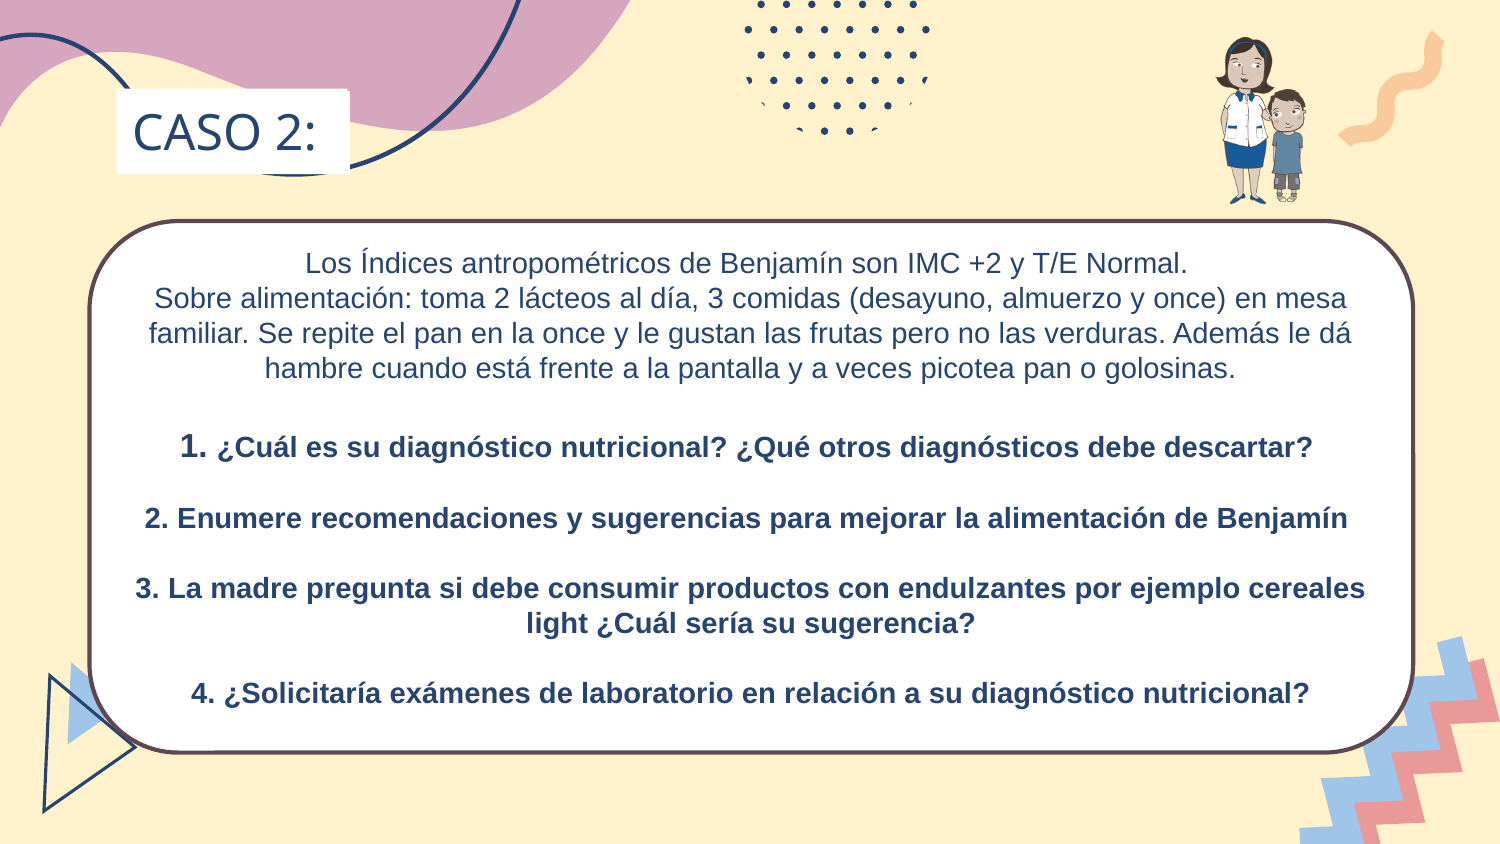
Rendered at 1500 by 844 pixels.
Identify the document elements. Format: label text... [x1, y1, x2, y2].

picture [1177, 37, 1344, 204]
text_box Los Índices antropométricos de Benjamín son IMC +2 y T/E Normal. Sobre alimentación: toma 2 lácteos al día, 3 comidas (desayuno, almuerzo y once) en mesa familiar. Se repite el pan en la once y le gustan las frutas pero no las verduras. Además le dá hambre cuando está frente a la pantalla y a veces picotea pan o golosinas. 1. ¿Cuál es su diagnóstico nutricional? ¿Qué otros diagnósticos debe descartar? 2. Enumere recomendaciones y sugerencias para mejorar la alimentación de Benjamín 3. La madre pregunta si debe consumir productos con endulzantes por ejemplo cereales light ¿Cuál sería su sugerencia? 4. ¿Solicitaría exámenes de laboratorio en relación a su diagnóstico nutricional? [87, 218, 1416, 755]
text_box CASO 1 : [116, 91, 350, 175]
text_box CASO 2: [116, 88, 348, 172]
